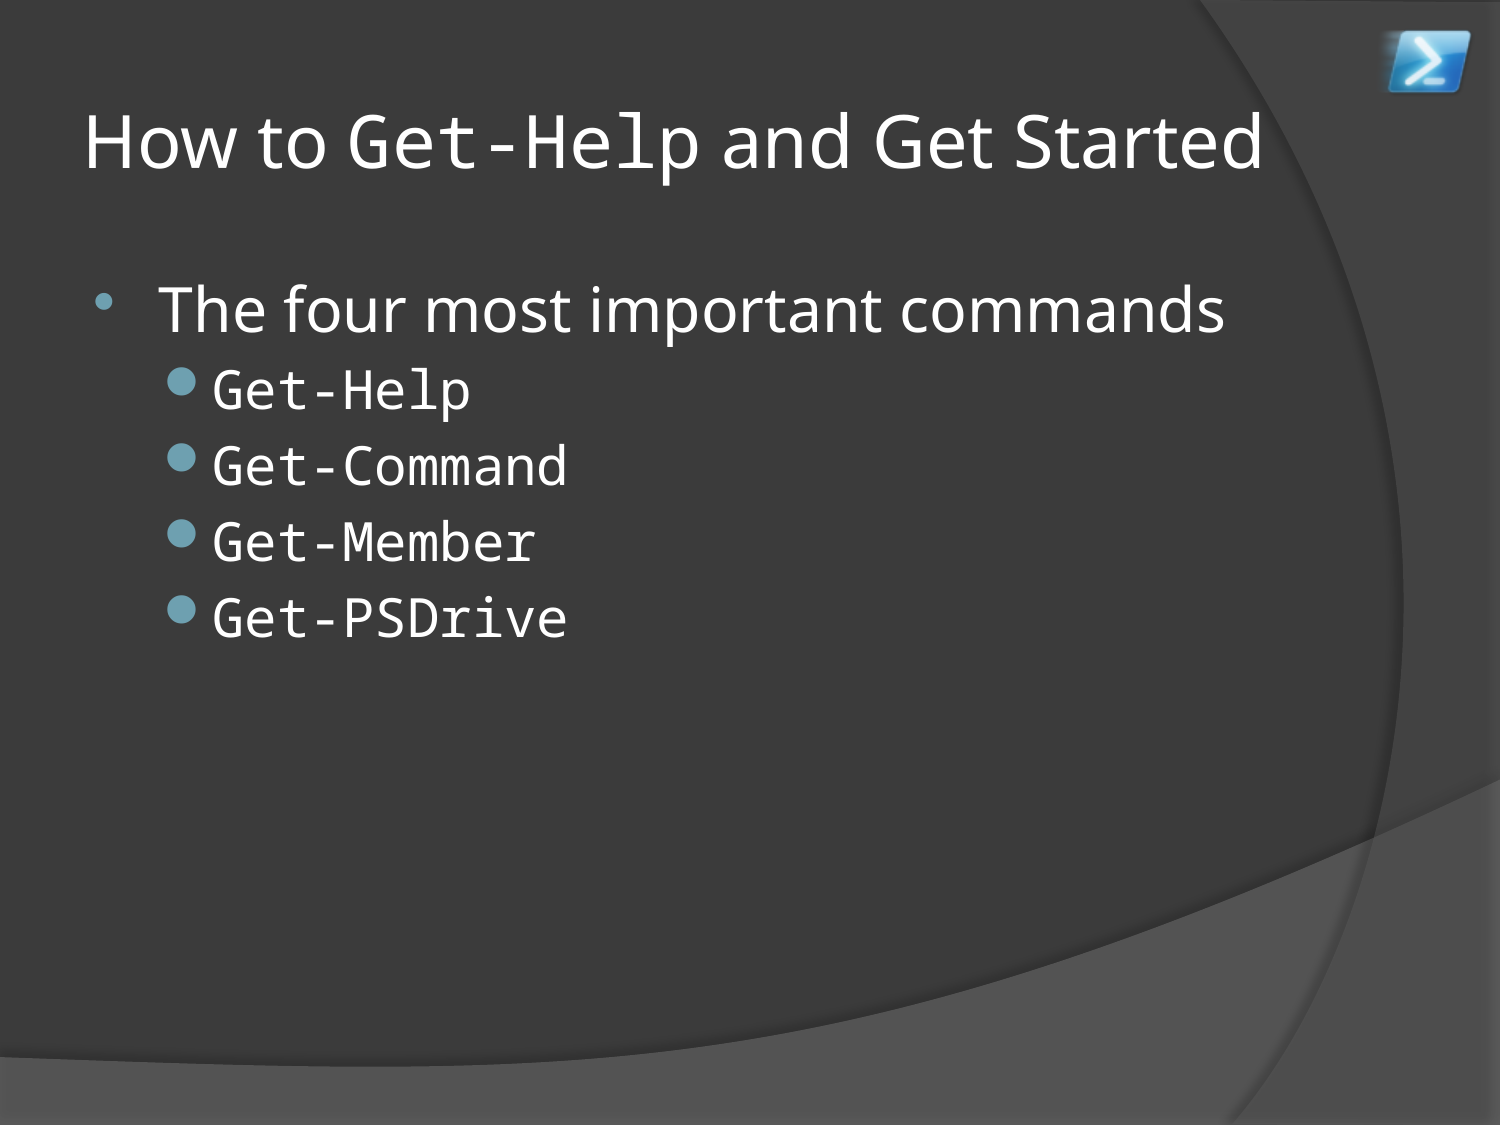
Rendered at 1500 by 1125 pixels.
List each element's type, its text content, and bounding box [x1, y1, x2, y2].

list The four most important commands Get-Help Get-Command Get-Member Get-PSDrive [75, 262, 1300, 1005]
picture [1374, 12, 1475, 113]
title How to Get-Help and Get Started [75, 45, 1300, 233]
